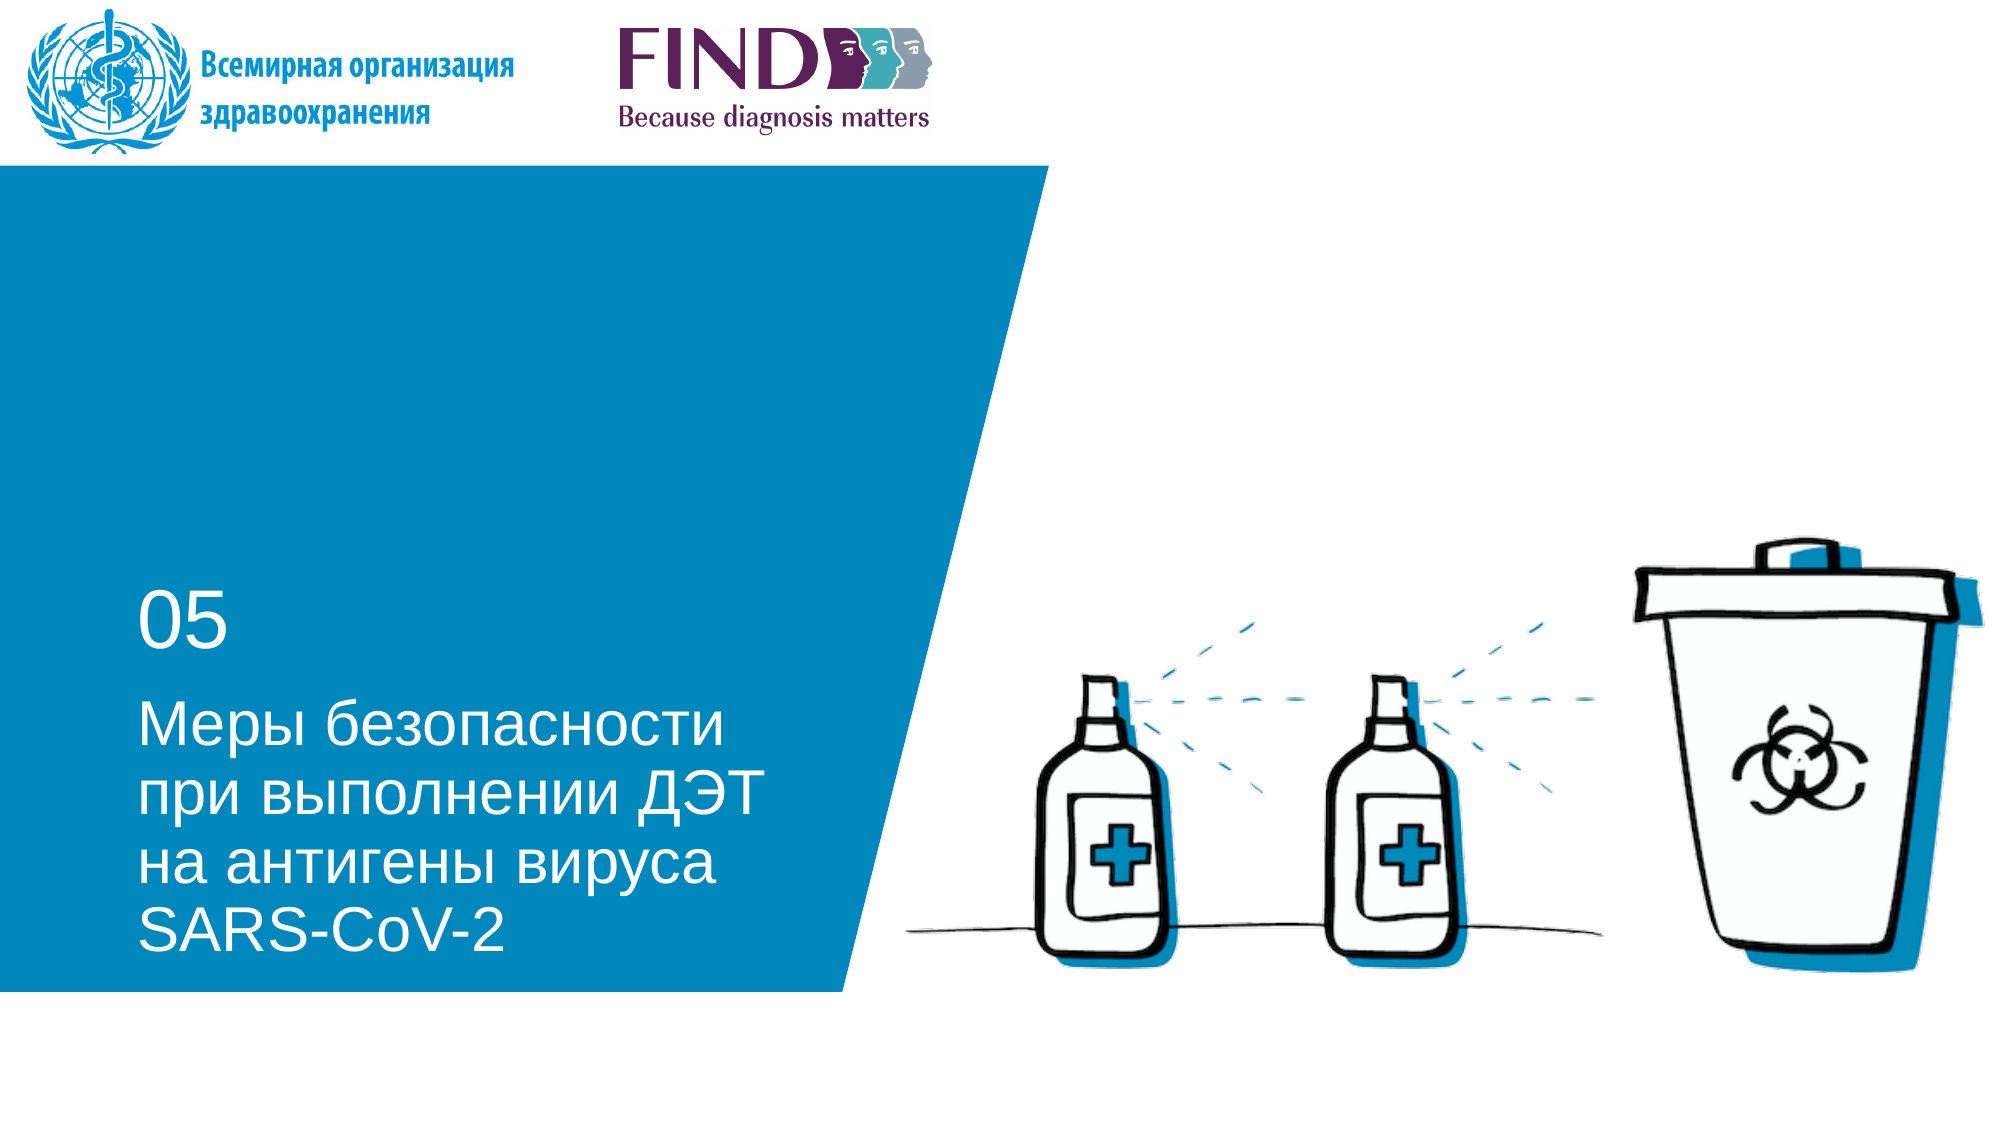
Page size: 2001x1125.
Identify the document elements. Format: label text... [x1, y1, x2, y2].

picture [97, 63, 109, 98]
picture [55, 41, 75, 76]
picture [110, 61, 119, 66]
picture [98, 38, 105, 44]
picture [97, 145, 121, 154]
picture [27, 9, 515, 154]
picture [792, 457, 2001, 1099]
picture [78, 80, 91, 99]
picture [72, 23, 105, 43]
picture [89, 82, 99, 91]
picture [113, 36, 124, 53]
picture [80, 42, 87, 52]
picture [66, 80, 74, 91]
title 05 [137, 184, 891, 667]
subtitle Меры безопасности при выполнении ДЭТ на антигены вируса SARS-CoV-2 [137, 691, 843, 967]
picture [143, 41, 163, 76]
picture [27, 78, 31, 88]
picture [128, 58, 141, 76]
picture [130, 80, 141, 98]
picture [59, 97, 75, 115]
picture [618, 26, 934, 137]
picture [136, 53, 152, 76]
picture [78, 46, 108, 76]
picture [66, 49, 84, 76]
picture [55, 80, 65, 91]
picture [73, 97, 147, 132]
